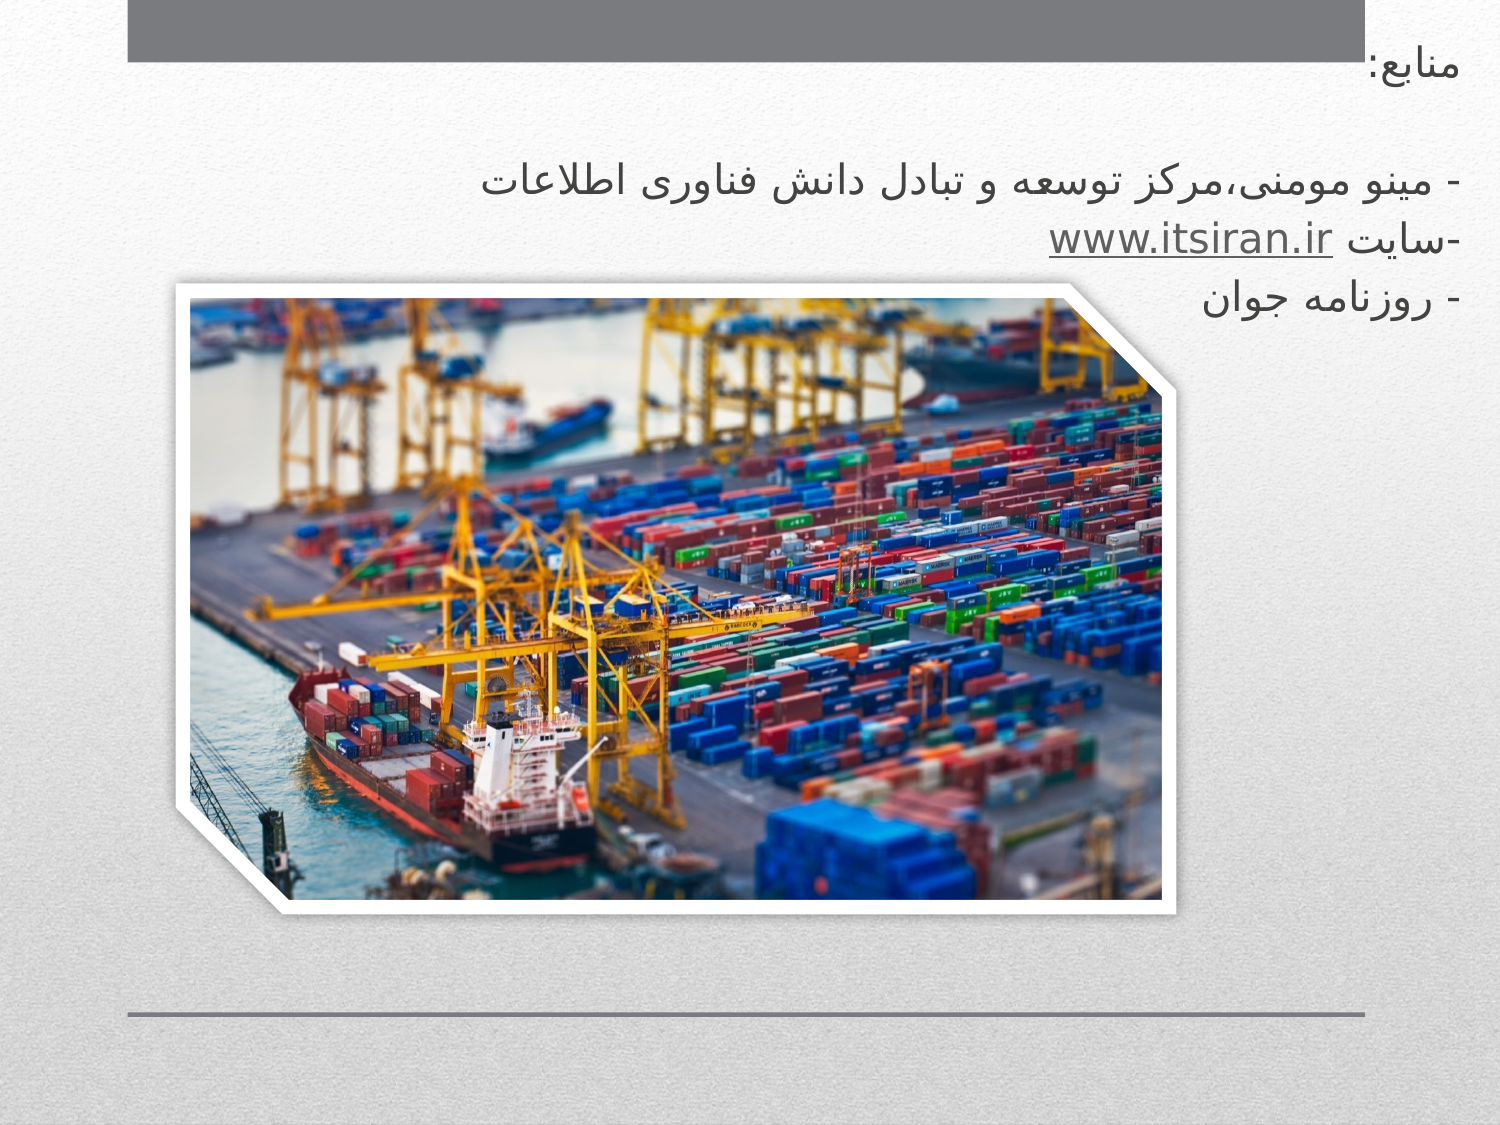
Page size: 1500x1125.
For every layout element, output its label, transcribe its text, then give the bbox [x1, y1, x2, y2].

picture [182, 289, 1170, 908]
list منابع: - مینو مومنی،مرکز توسعه و تبادل دانش فناوری اطلاعات -سایت www.itsiran.ir - روزنامه جوان [330, 0, 1477, 550]
